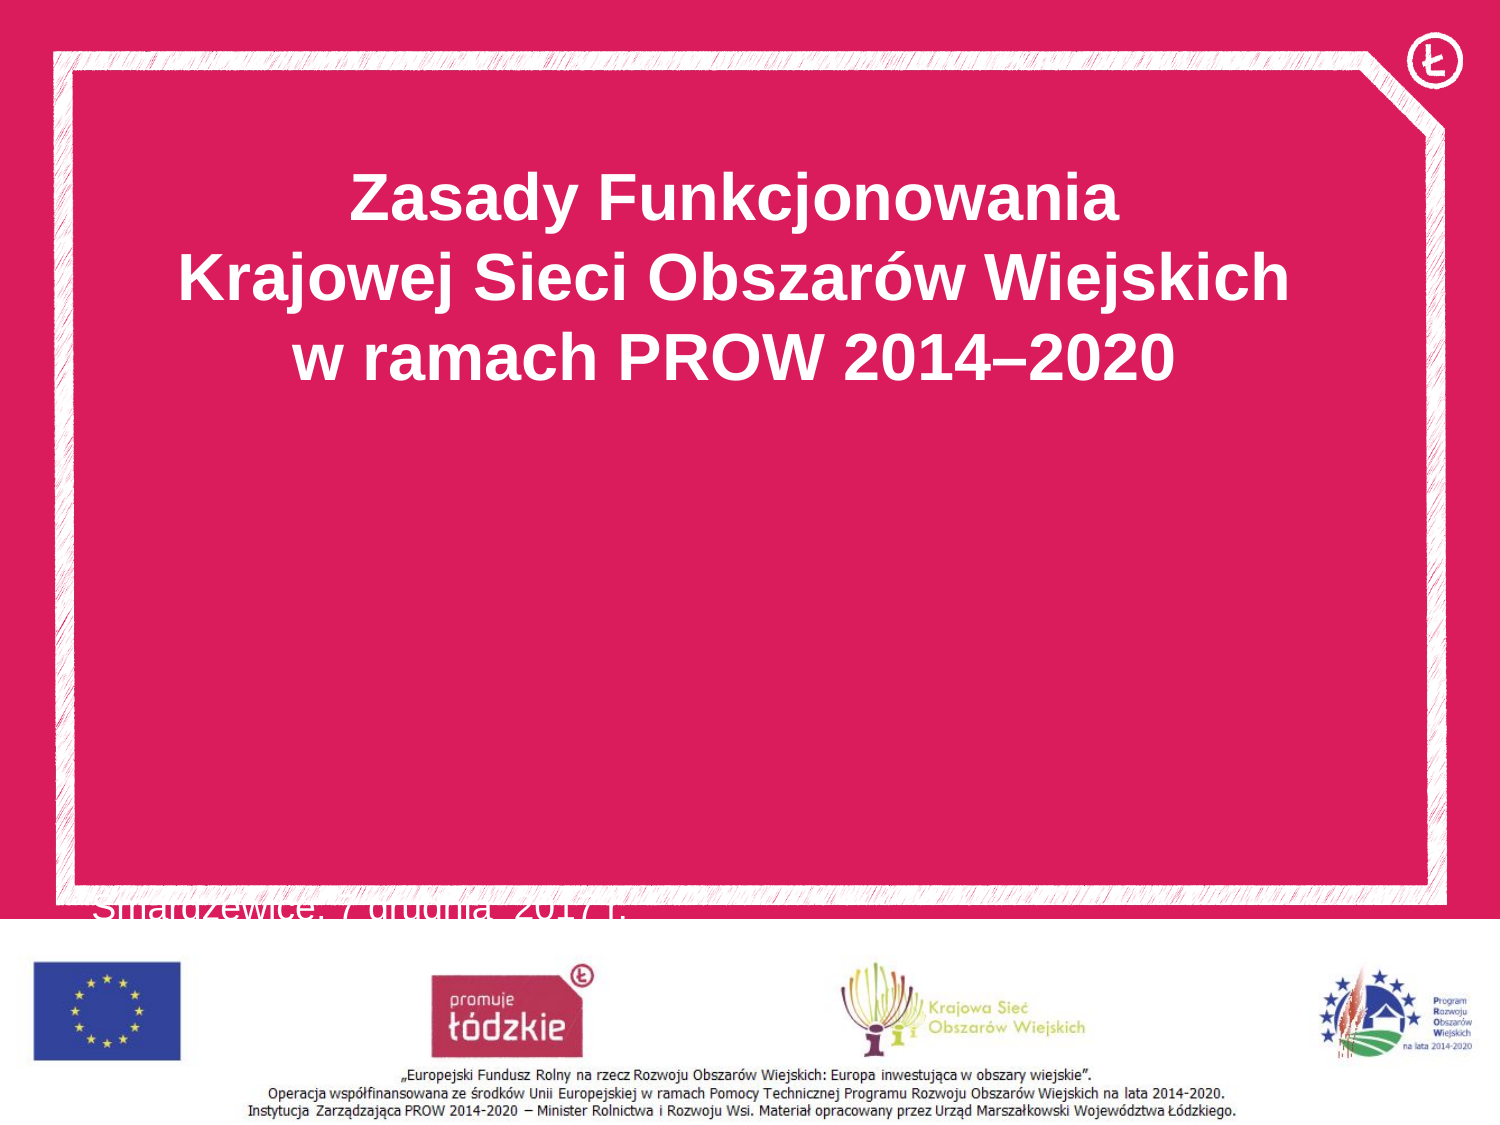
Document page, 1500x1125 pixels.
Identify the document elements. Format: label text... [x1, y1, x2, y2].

text_box Zasady Funkcjonowania Krajowej Sieci Obszarów Wiejskich w ramach PROW 2014–2020 Smardzewice, 7 grudnia 2017 r. [76, 66, 1412, 917]
text_box [93, 54, 1436, 152]
picture [0, 32, 1500, 1125]
